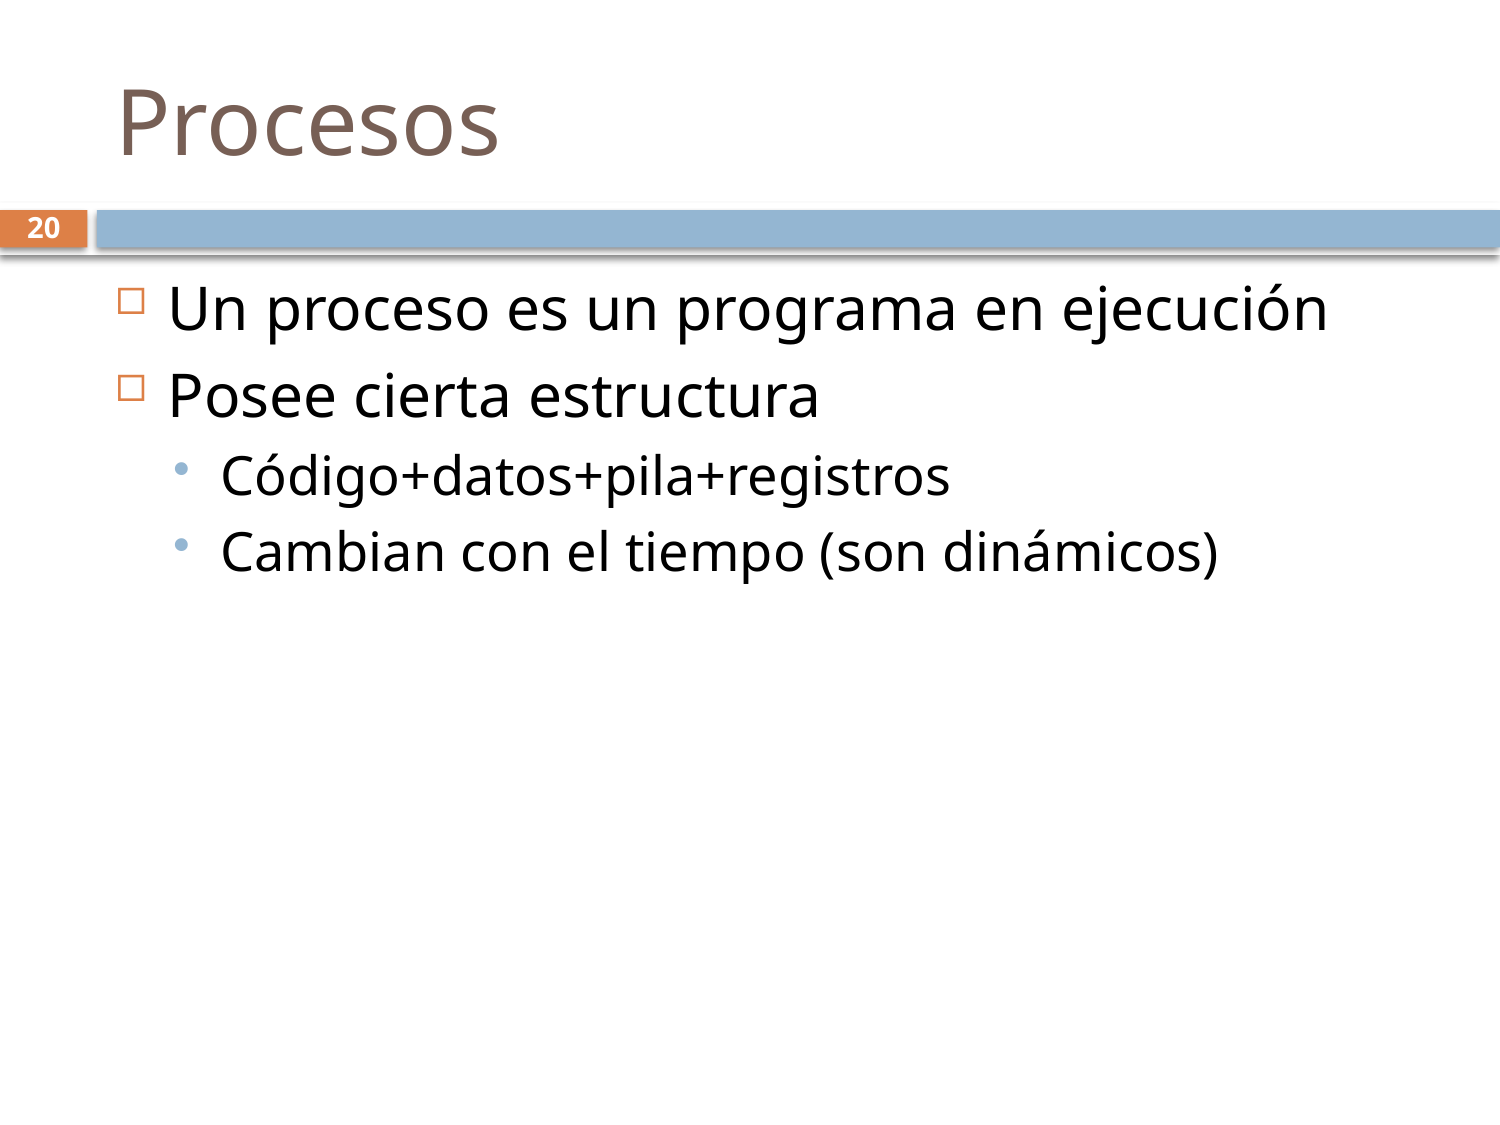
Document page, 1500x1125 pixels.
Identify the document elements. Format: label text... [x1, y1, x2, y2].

slide_number 20 [0, 208, 88, 249]
list Un proceso es un programa en ejecución Posee cierta estructura Código+datos+pila+registros Cambian con el tiempo (son dinámicos) [100, 262, 1438, 1000]
title Procesos [100, 37, 1438, 200]
